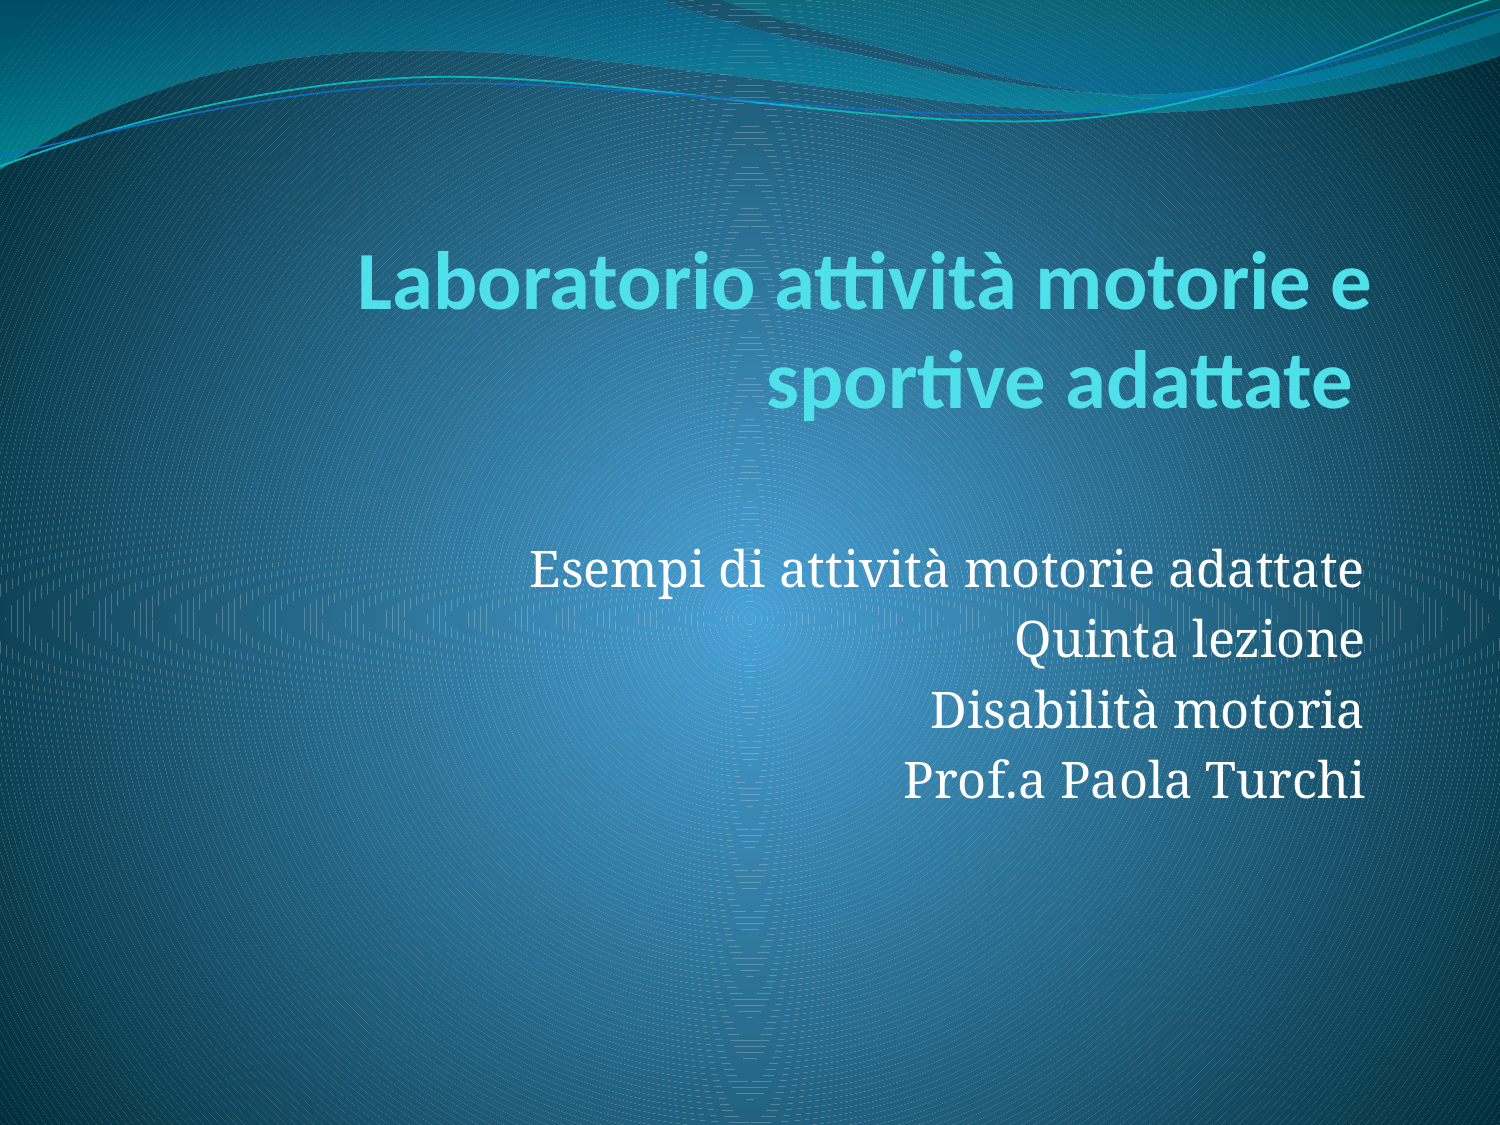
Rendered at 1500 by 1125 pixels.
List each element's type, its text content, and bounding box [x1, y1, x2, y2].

subtitle Esempi di attività motorie adattate Quinta lezione Disabilità motoria Prof.a Paola Turchi [87, 529, 1376, 818]
title Laboratorio attività motorie e sportive adattate [87, 224, 1376, 525]
